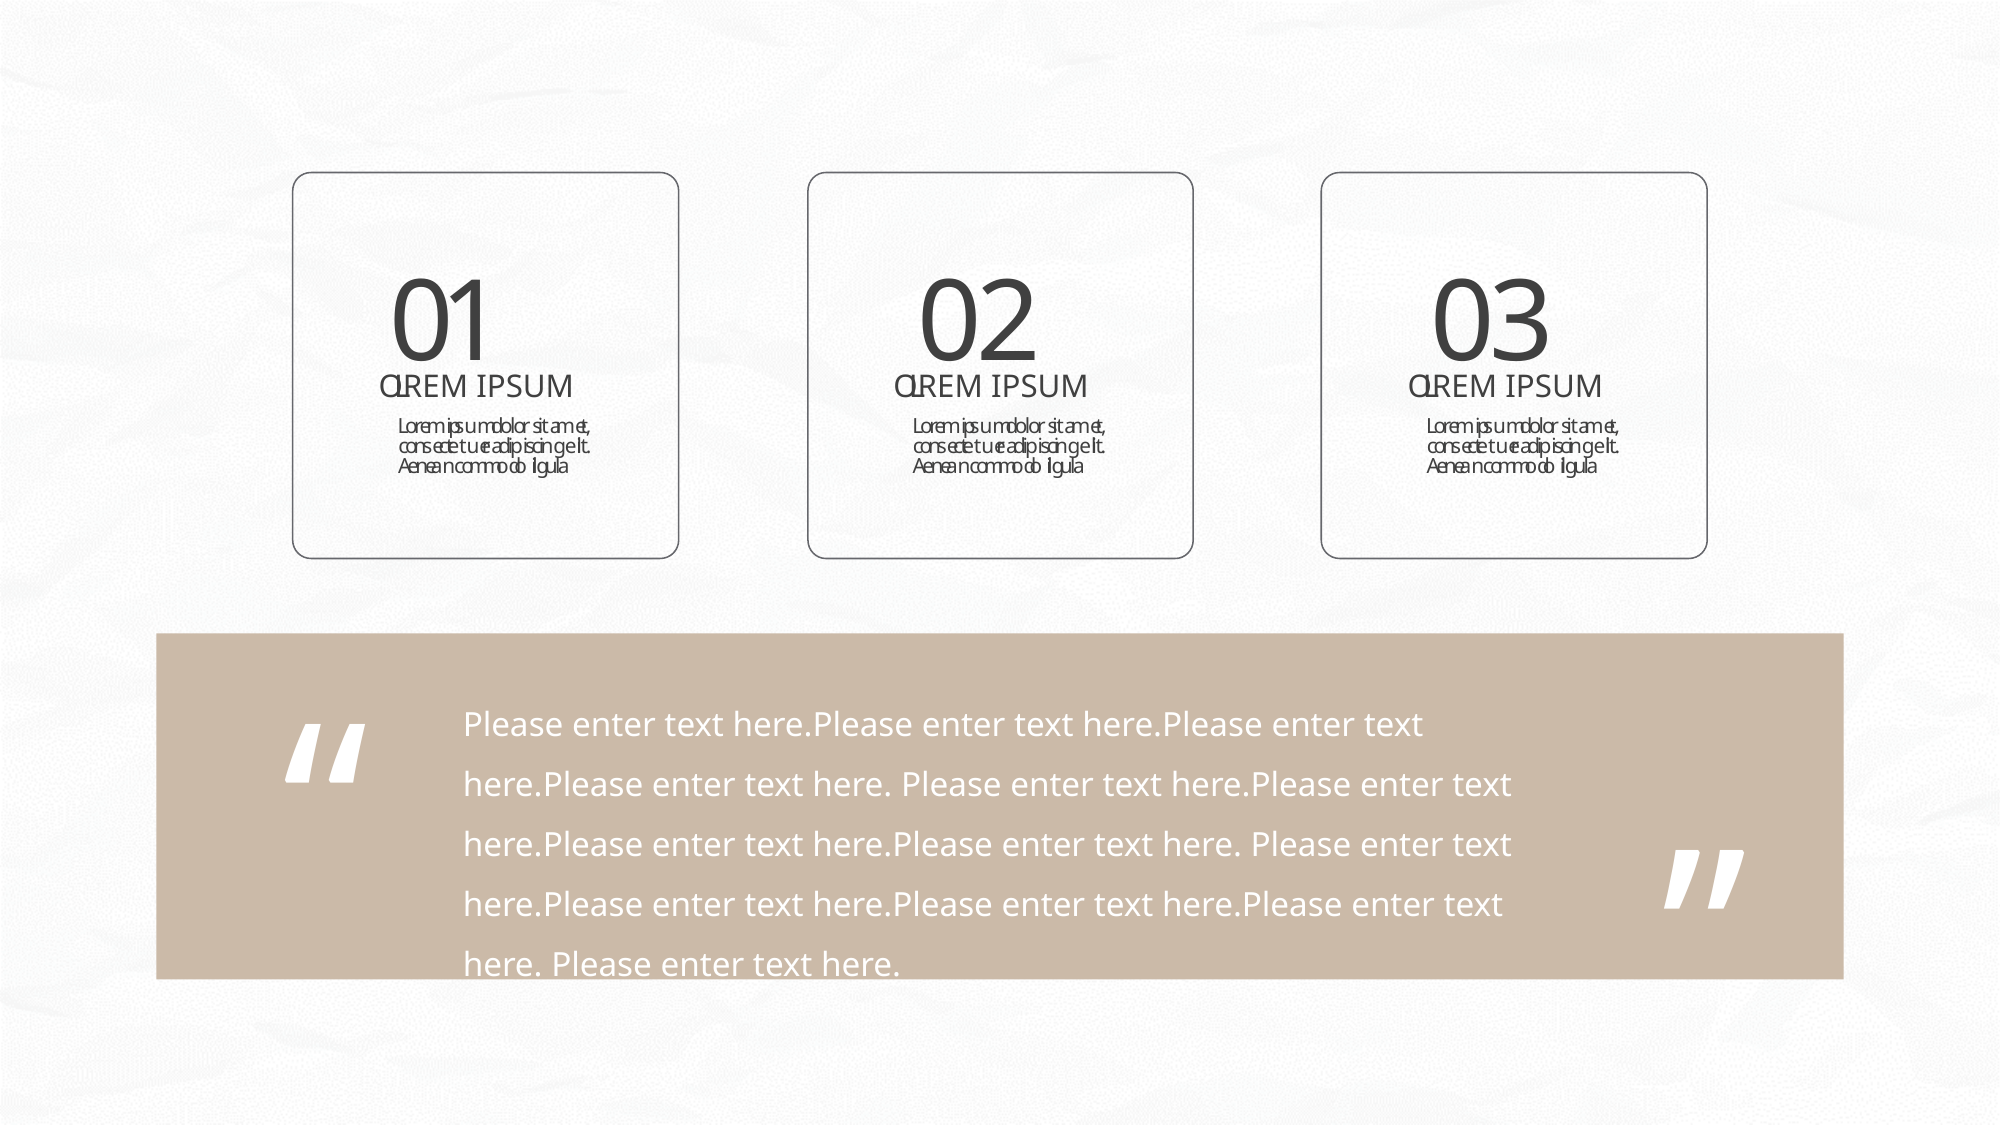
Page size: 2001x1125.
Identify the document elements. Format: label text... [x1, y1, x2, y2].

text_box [292, 172, 1708, 559]
text_box ” [1535, 776, 1874, 1075]
text_box “ [156, 650, 495, 950]
text_box Please enter text here.Please enter text here.Please enter text here.Please enter text here. Please enter text here.Please enter text here.Please enter text here.Please enter text here. Please enter text here.Please enter text here.Please enter text here.Please enter text here. Please enter text here. [448, 676, 1579, 991]
text_box [155, 632, 1845, 980]
